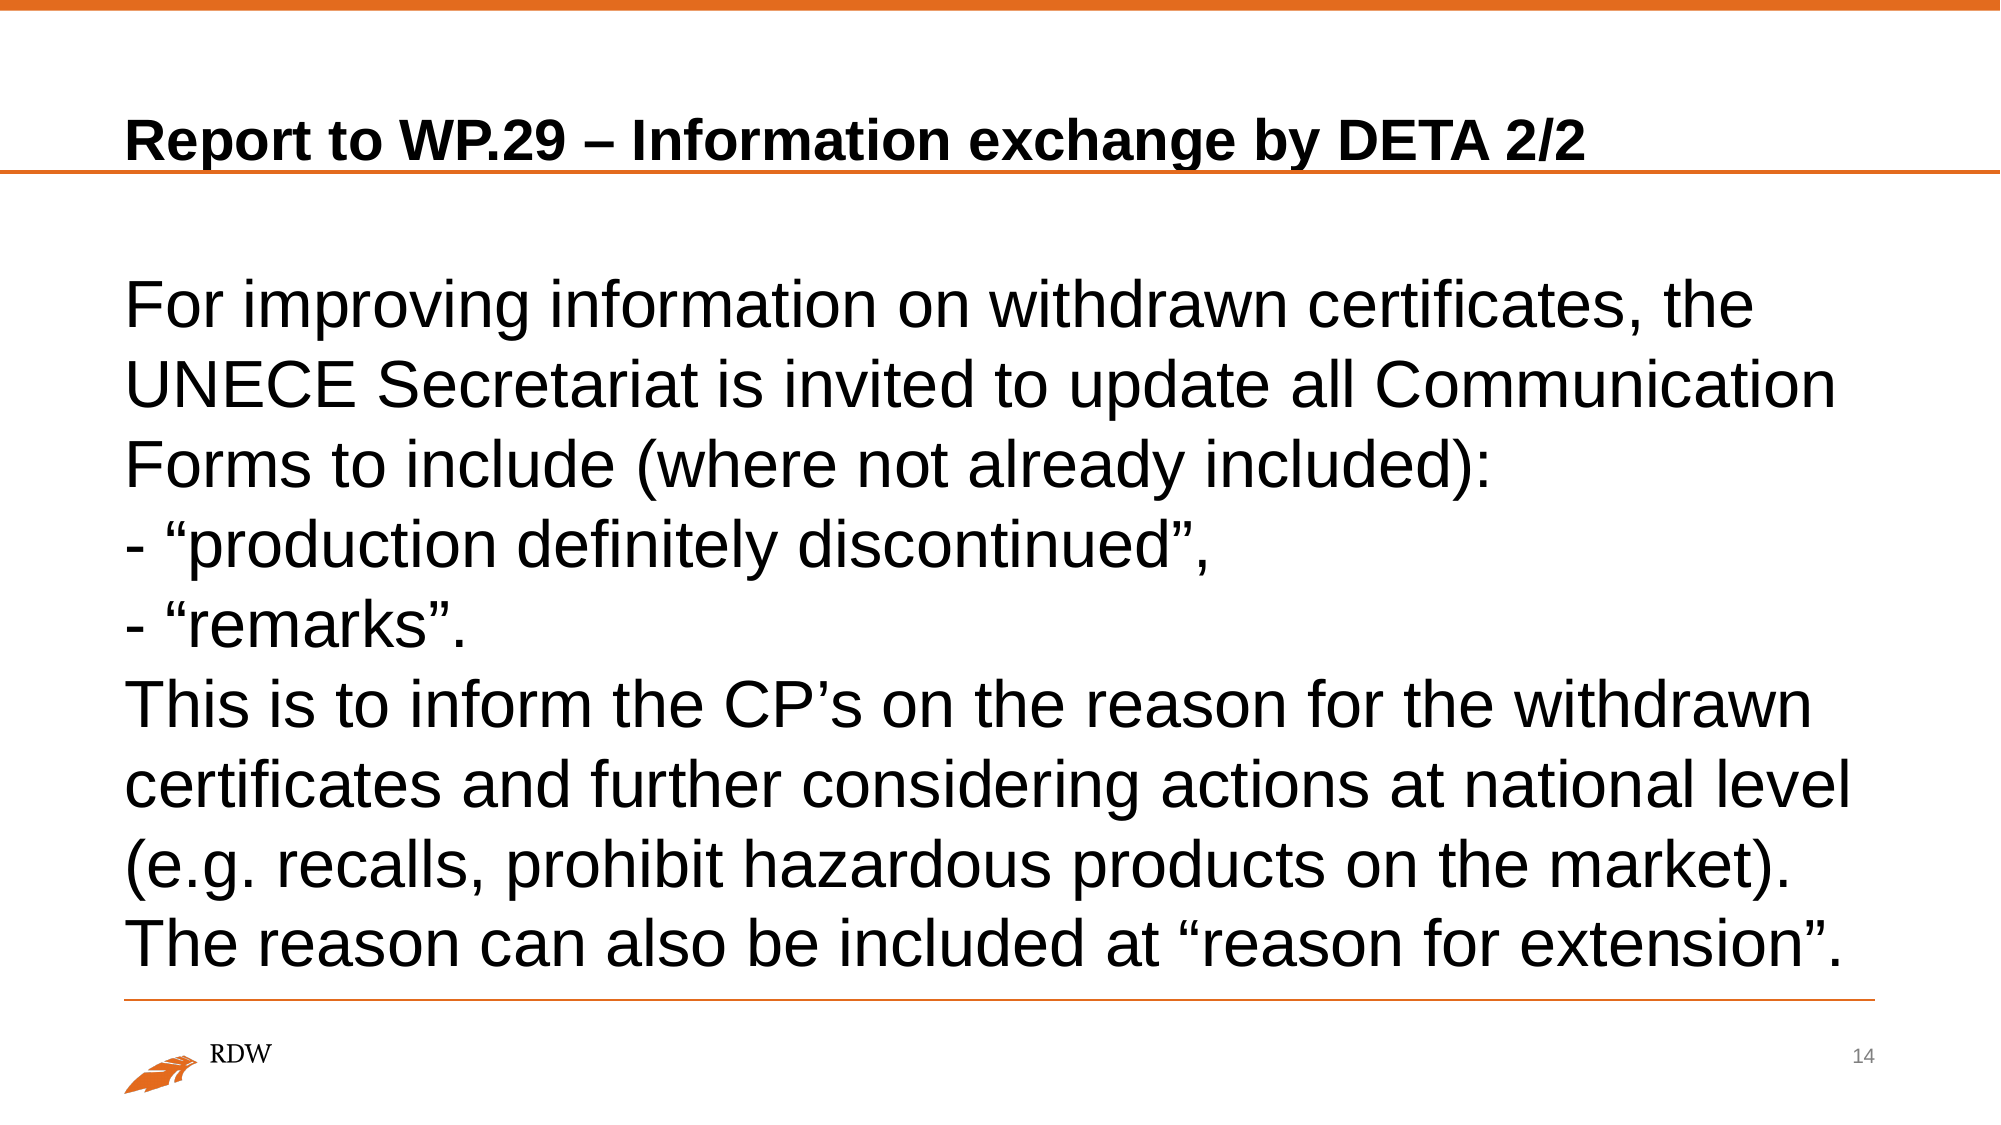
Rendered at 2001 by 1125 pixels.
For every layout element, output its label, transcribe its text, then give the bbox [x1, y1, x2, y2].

picture [124, 1044, 272, 1094]
title Report to WP.29 – Information exchange by DETA 2/2 [124, 110, 1876, 157]
list For improving information on withdrawn certificates, the UNECE Secretariat is invited to update all Communication Forms to include (where not already included): - “production definitely discontinued”, - “remarks”. This is to inform the CP’s on the reason for the withdrawn certificates and further considering actions at national level (e.g. recalls, prohibit hazardous products on the market). The reason can also be included at “reason for extension”. [124, 260, 1935, 981]
slide_number 14 [1741, 1025, 1876, 1086]
